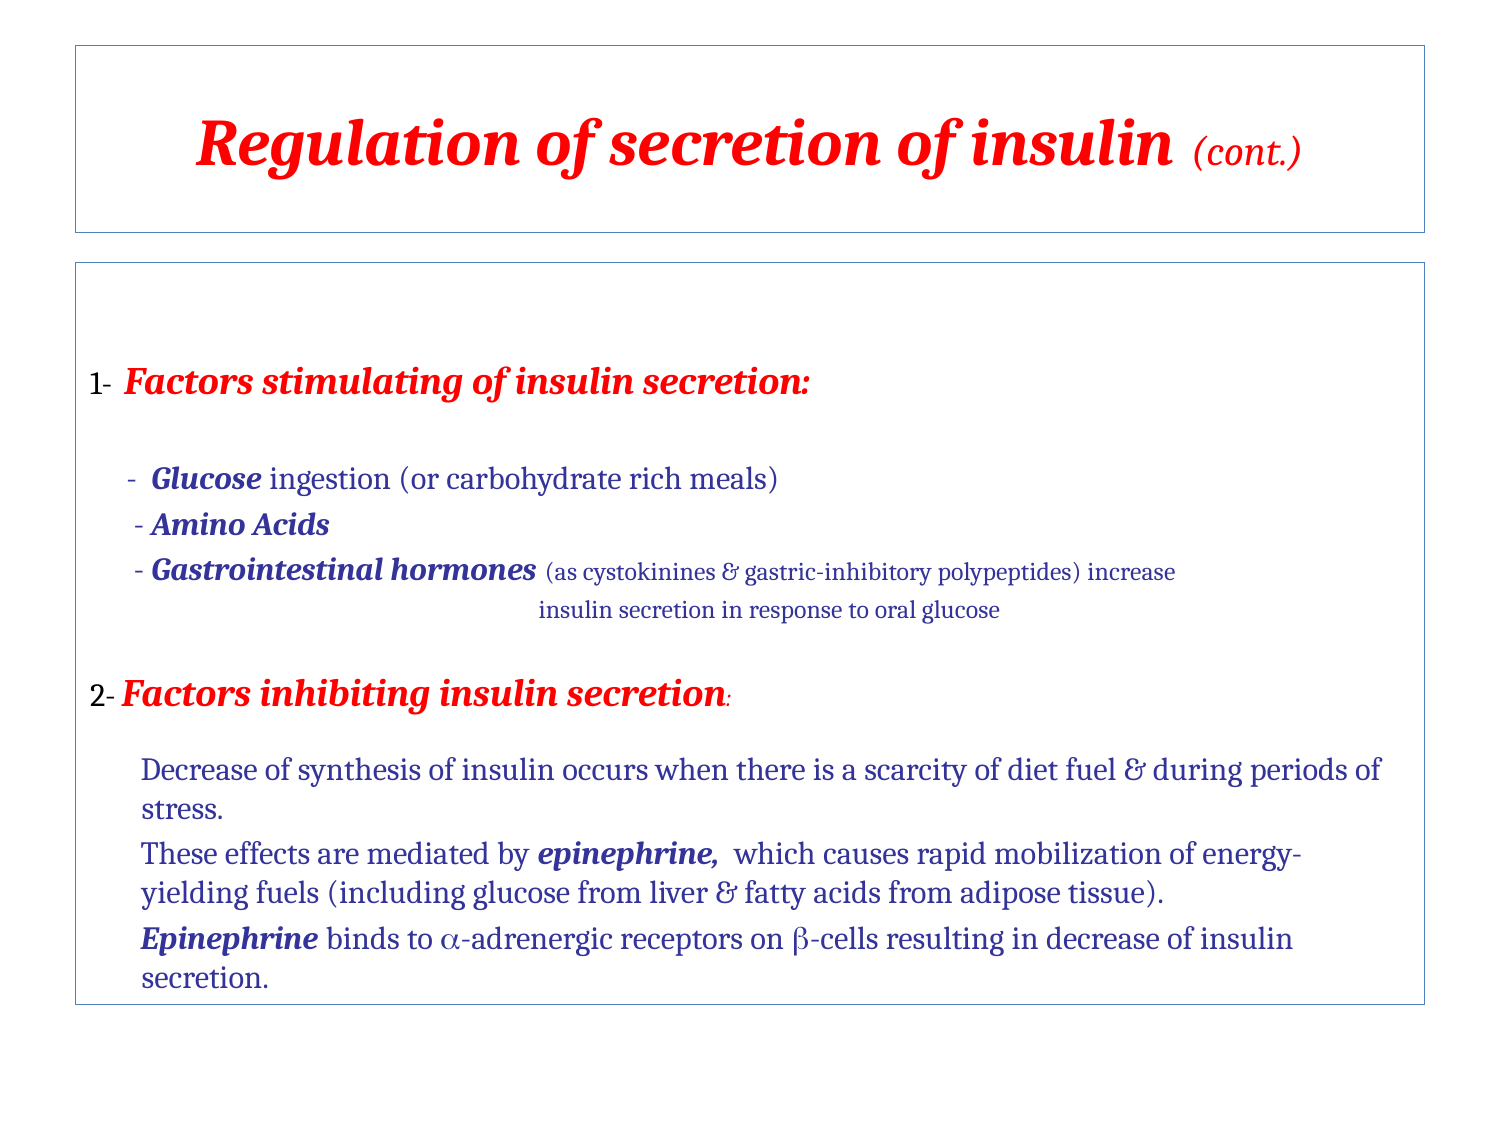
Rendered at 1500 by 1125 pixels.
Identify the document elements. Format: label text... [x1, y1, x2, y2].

list 1- Factors stimulating of insulin secretion: - Glucose ingestion (or carbohydrate rich meals) - Amino Acids - Gastrointestinal hormones (as cystokinines & gastric-inhibitory polypeptides) increase insulin secretion in response to oral glucose 2- Factors inhibiting insulin secretion: Decrease of synthesis of insulin occurs when there is a scarcity of diet fuel & during periods of stress. These effects are mediated by epinephrine, which causes rapid mobilization of energy-yielding fuels (including glucose from liver & fatty acids from adipose tissue). Epinephrine binds to a-adrenergic receptors on b-cells resulting in decrease of insulin secretion. [75, 262, 1425, 1005]
title Regulation of secretion of insulin (cont.) [75, 45, 1425, 233]
